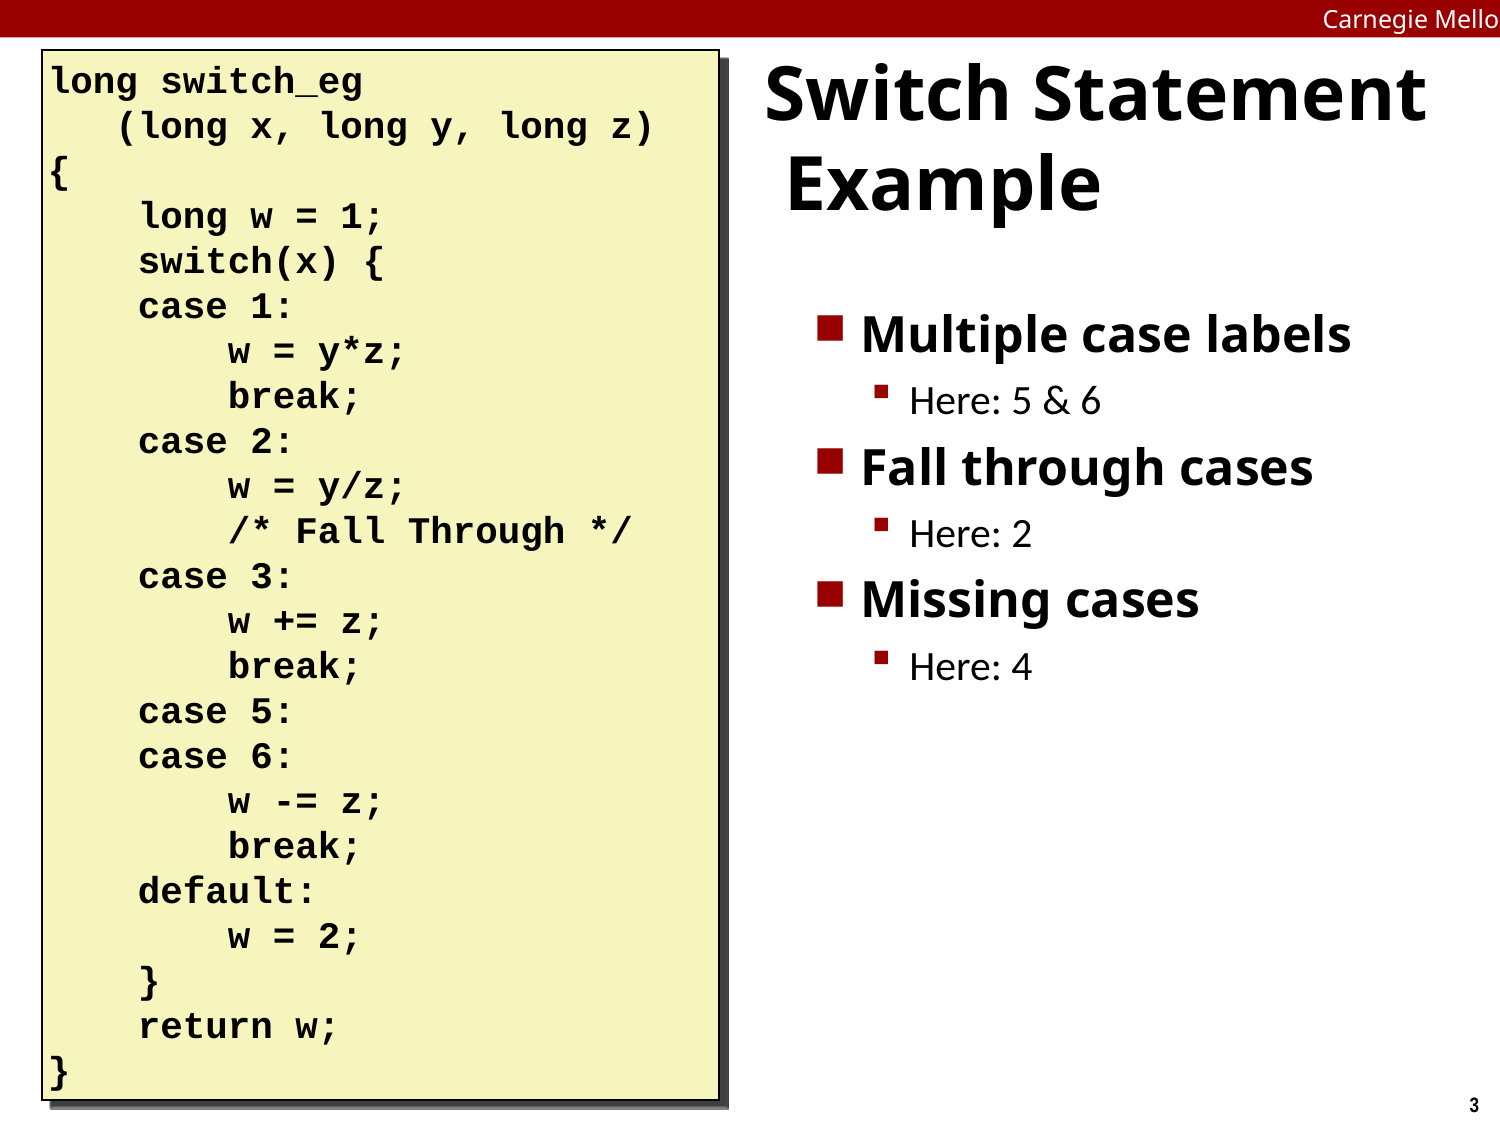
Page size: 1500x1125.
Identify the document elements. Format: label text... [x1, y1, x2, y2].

text_box [0, 0, 1500, 38]
list Multiple case labels Here: 5 & 6 Fall through cases Here: 2 Missing cases Here: 4 [812, 295, 1438, 1122]
text_box Carnegie Mellon [1322, 3, 1500, 33]
title Switch Statement Example [758, 41, 1438, 230]
text_box long switch_eg (long x, long y, long z) { long w = 1; switch(x) { case 1: w = y*z; break; case 2: w = y/z; /* Fall Through */ case 3: w += z; break; case 5: case 6: w -= z; break; default: w = 2; } return w; } [41, 49, 719, 1100]
